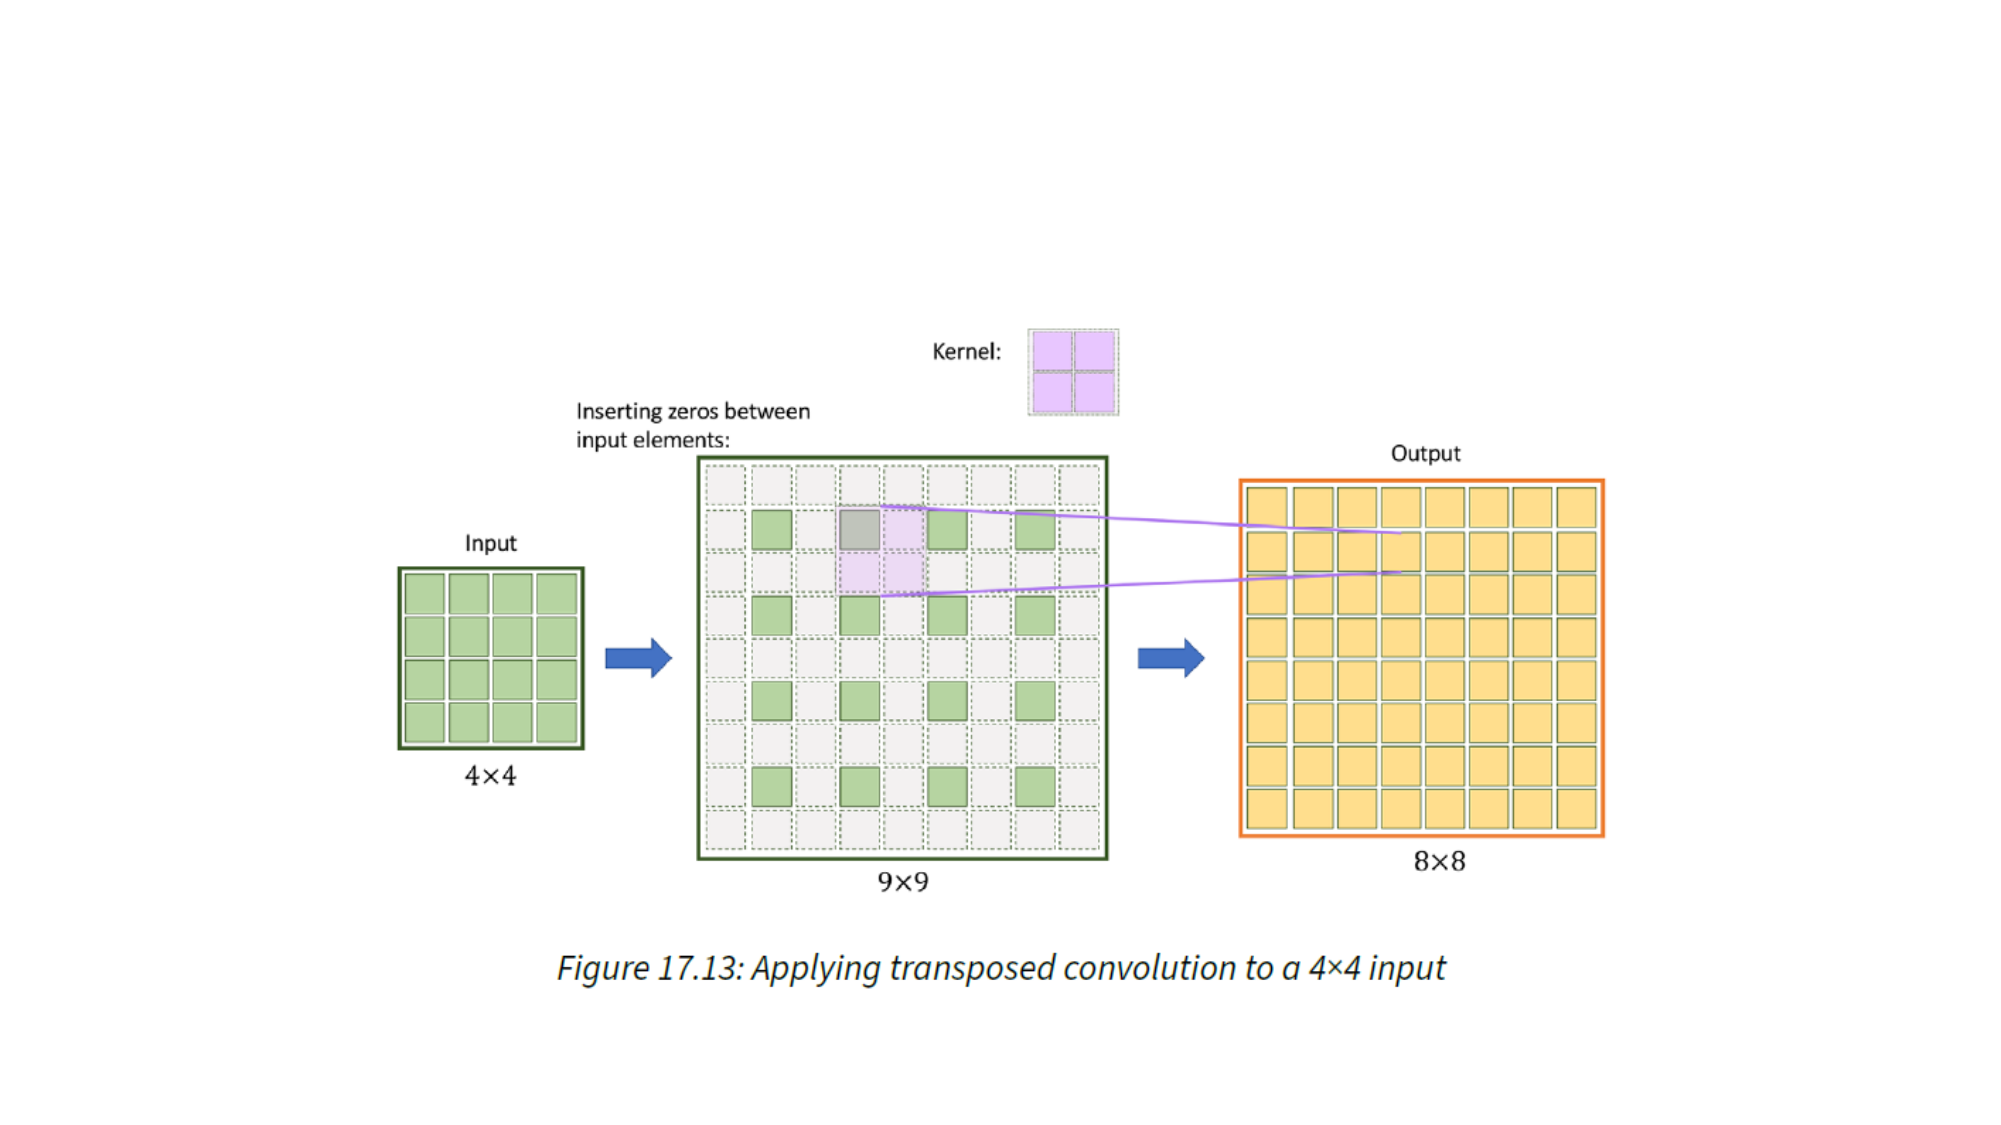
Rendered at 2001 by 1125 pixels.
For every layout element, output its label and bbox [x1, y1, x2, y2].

list [371, 299, 1629, 1014]
